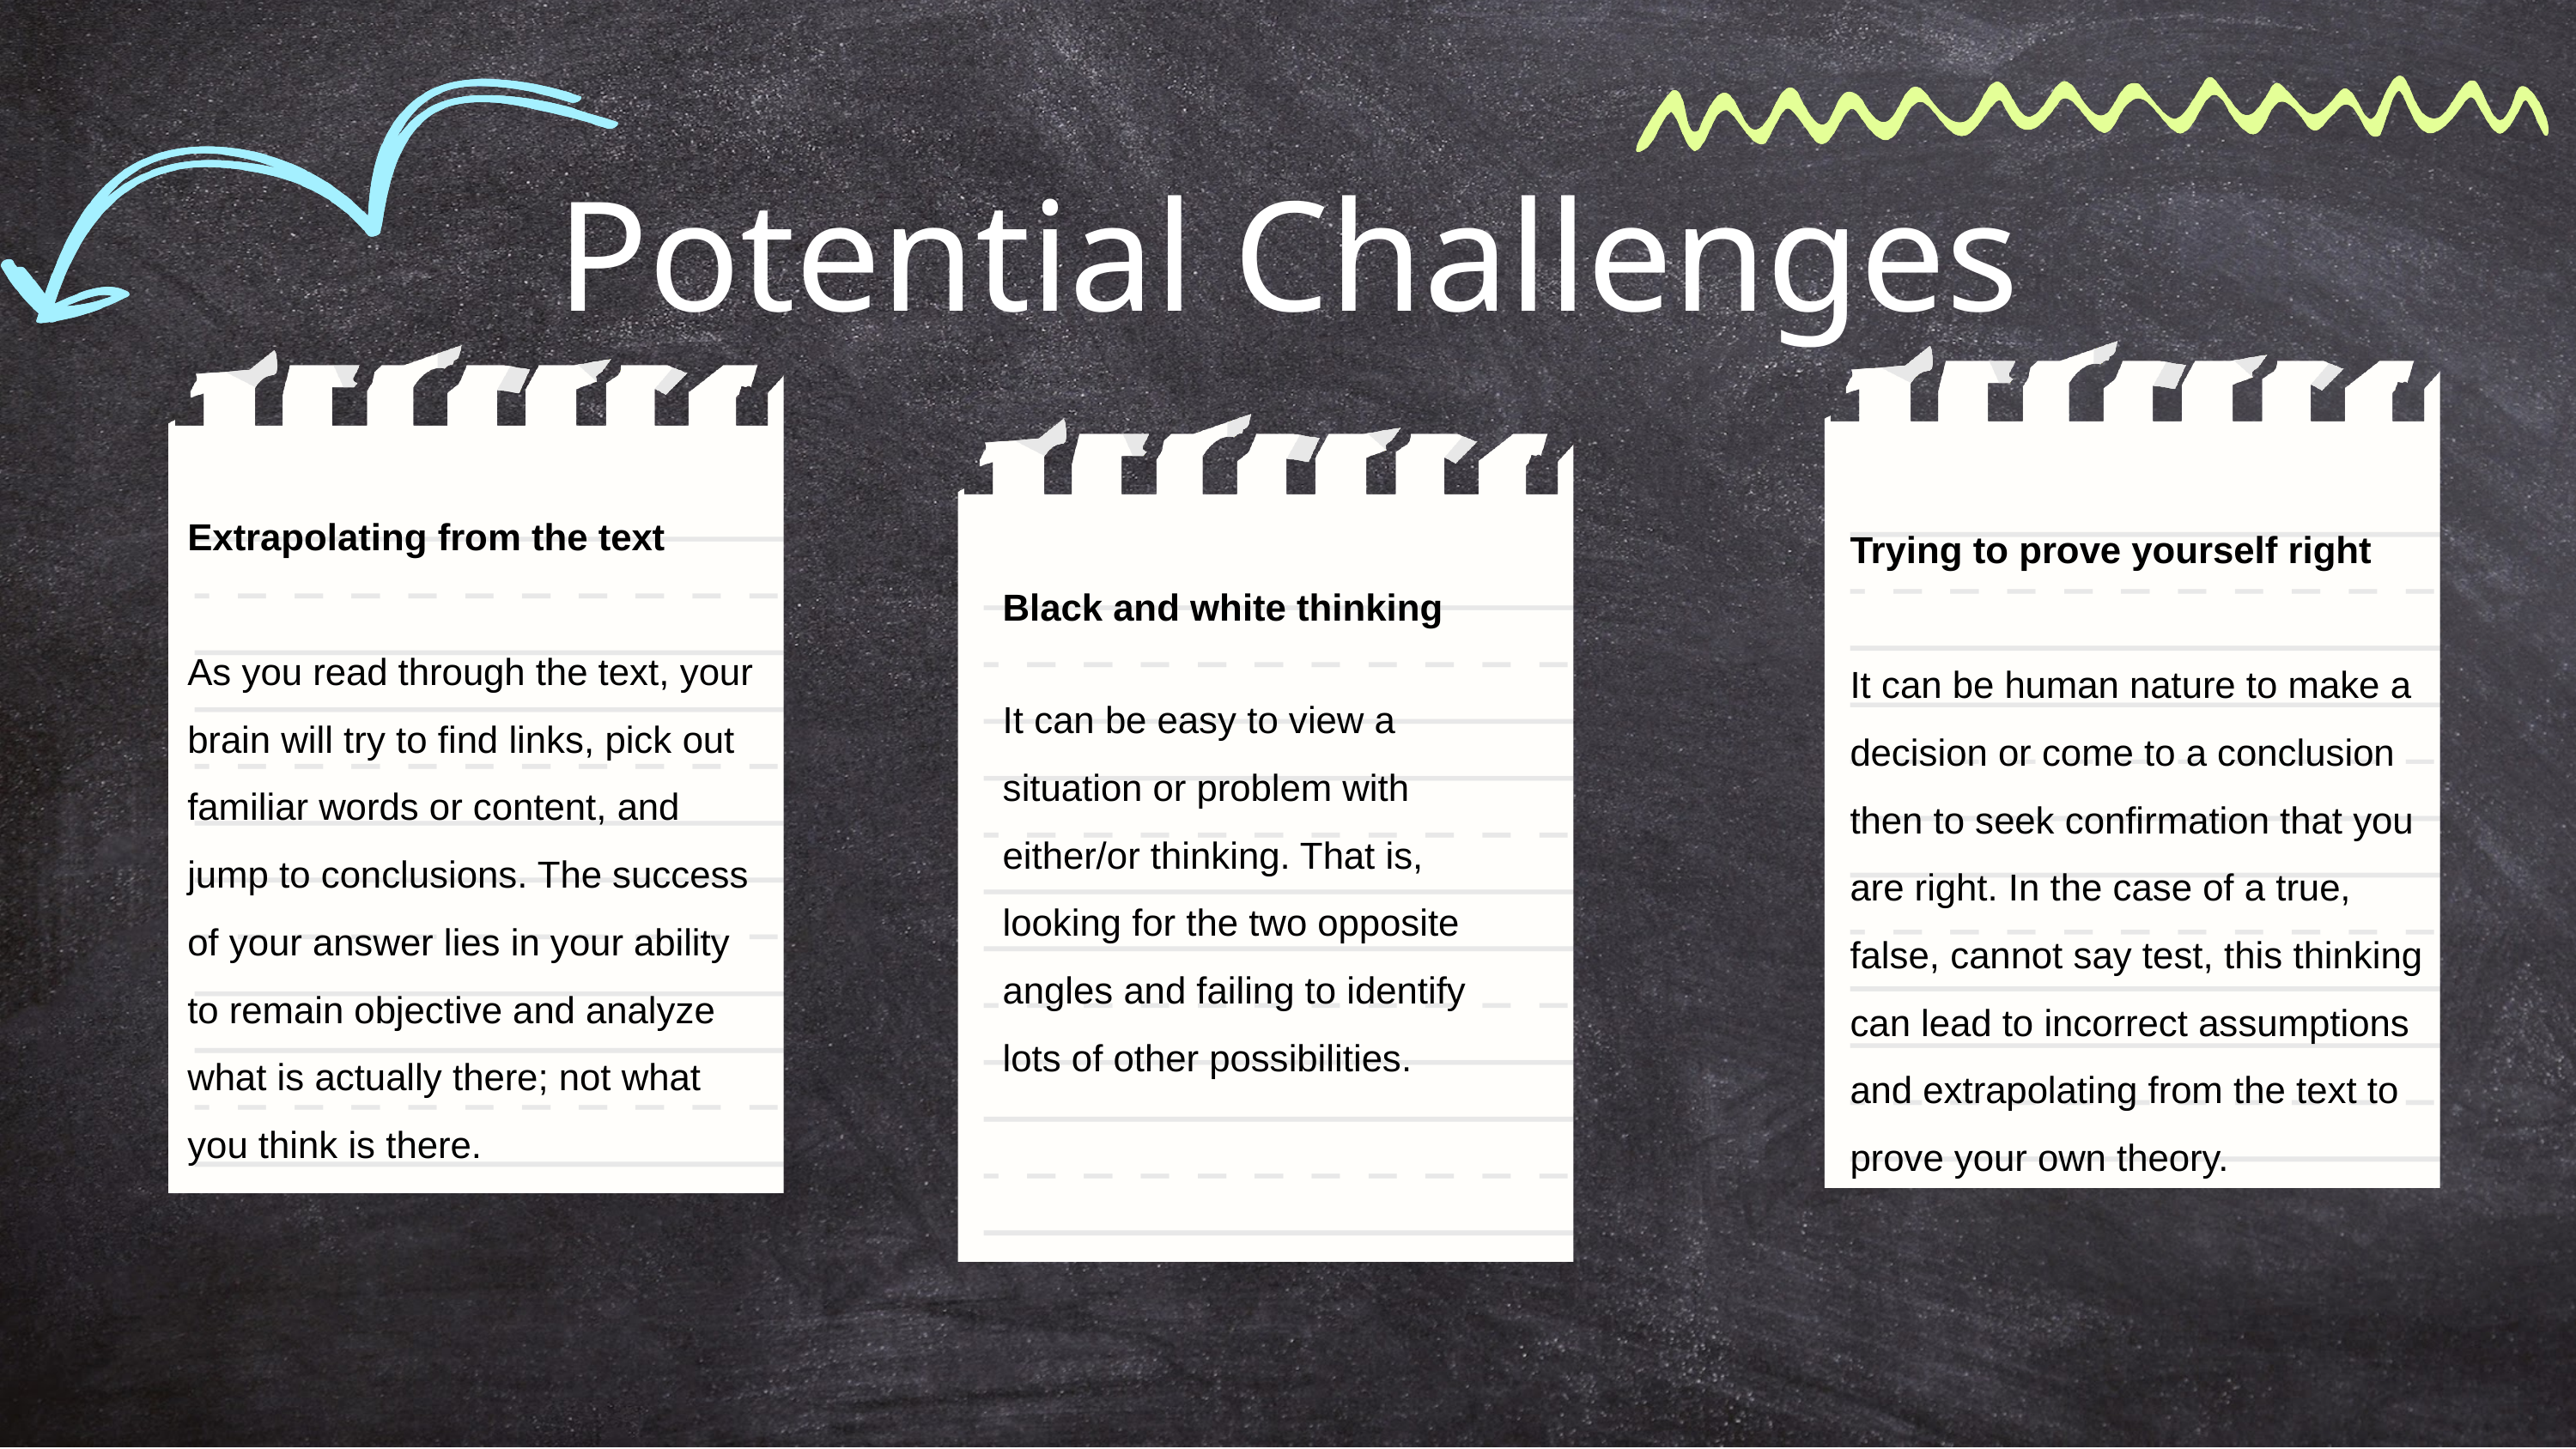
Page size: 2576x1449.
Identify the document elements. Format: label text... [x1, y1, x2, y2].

text_box [0, 78, 620, 324]
text_box Potential Challenges [519, 191, 2057, 342]
text_box Extrapolating from the text As you read through the text, your brain will try to find links, pick out familiar words or content, and jump to conclusions. The success of your answer lies in your ability to remain objective and analyze what is actually there; not what you think is there. [187, 490, 765, 1167]
text_box [1824, 340, 2440, 1189]
text_box [0, 0, 2576, 1447]
text_box Black and white thinking It can be easy to view a situation or problem with either/or thinking. That is, looking for the two opposite angles and failing to identify lots of other possibilities. [1002, 561, 1529, 1080]
text_box [1618, 24, 2553, 183]
text_box Trying to prove yourself right It can be human nature to make a decision or come to a conclusion then to seek confirmation that you are right. In the case of a true, false, cannot say test, this thinking can lead to incorrect assumptions and extrapolating from the text to prove your own theory. [1850, 503, 2445, 1179]
text_box [957, 413, 1574, 1262]
text_box [167, 344, 784, 1193]
